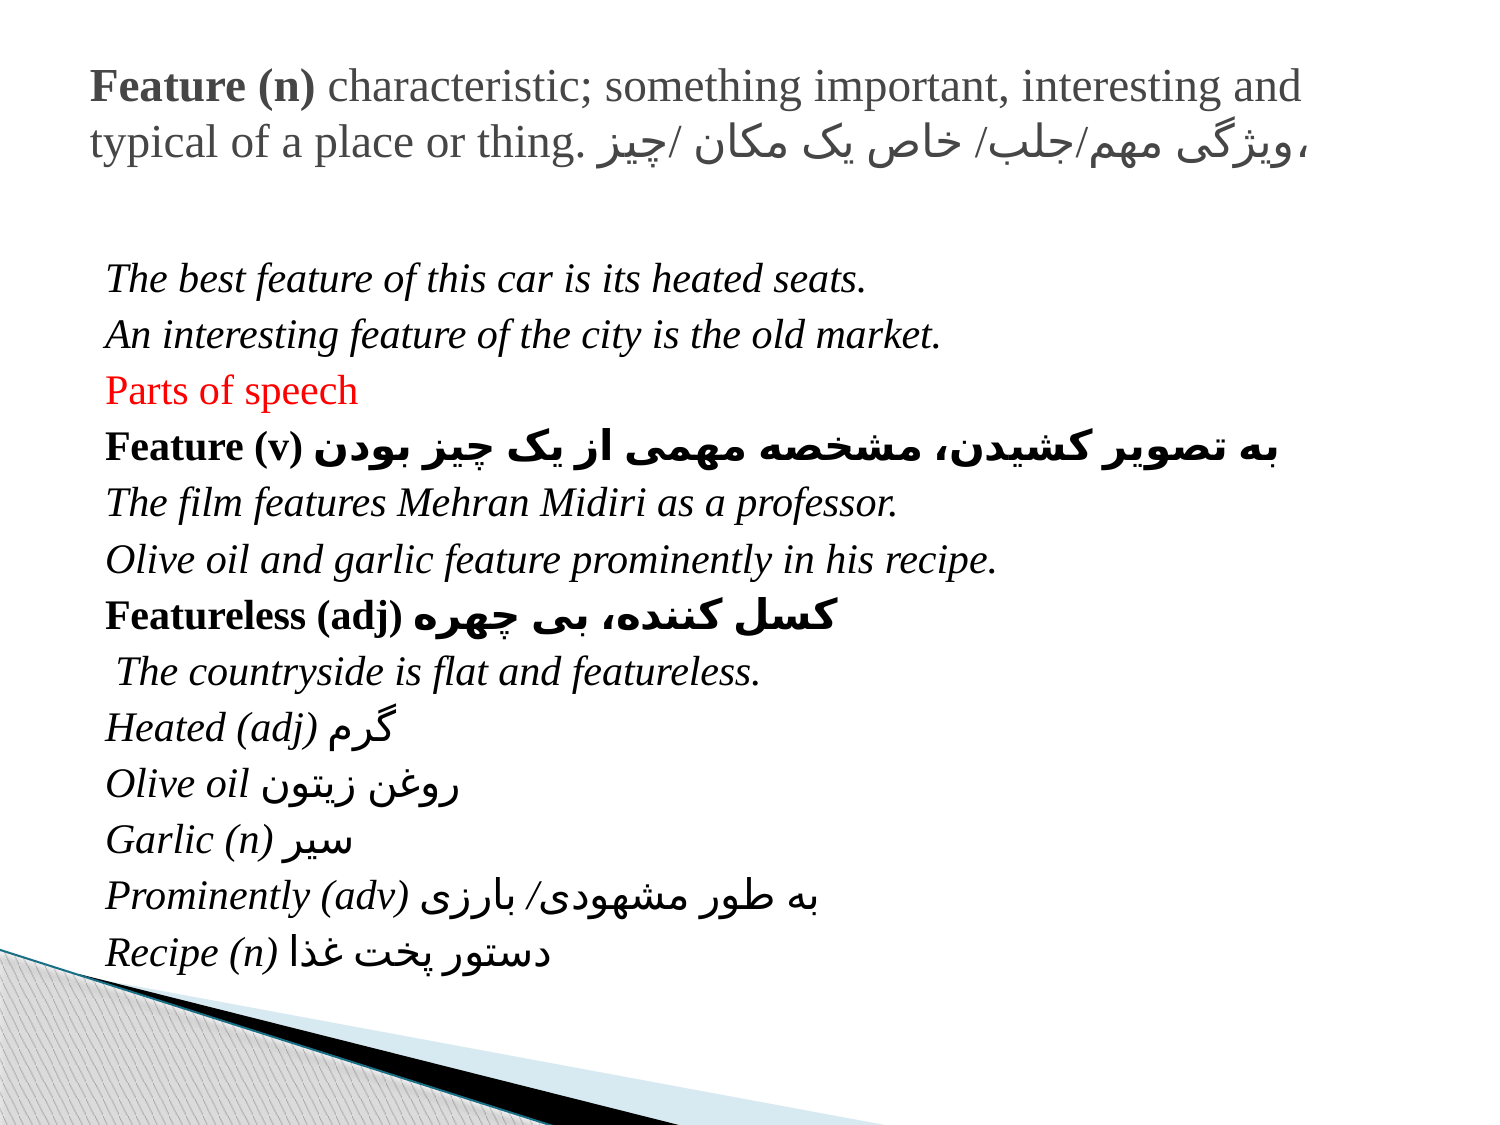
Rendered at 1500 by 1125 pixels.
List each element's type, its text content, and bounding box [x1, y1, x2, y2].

list The best feature of this car is its heated seats. An interesting feature of the city is the old market. Parts of speech Feature (v) به تصویر کشیدن، مشخصه مهمی از یک چیز بودن The film features Mehran Midiri as a professor. Olive oil and garlic feature prominently in his recipe. Featureless (adj) کسل کننده، بی چهره The countryside is flat and featureless. Heated (adj) گرم Olive oil روغن زیتون Garlic (n) سیر Prominently (adv) به طور مشهودی/ بارزی Recipe (n) دستور پخت غذا [75, 243, 1425, 986]
title Feature (n) characteristic; something important, interesting and typical of a place or thing. ویژگی مهم/جلب/ خاص یک مکان /چیز، [75, 45, 1425, 233]
